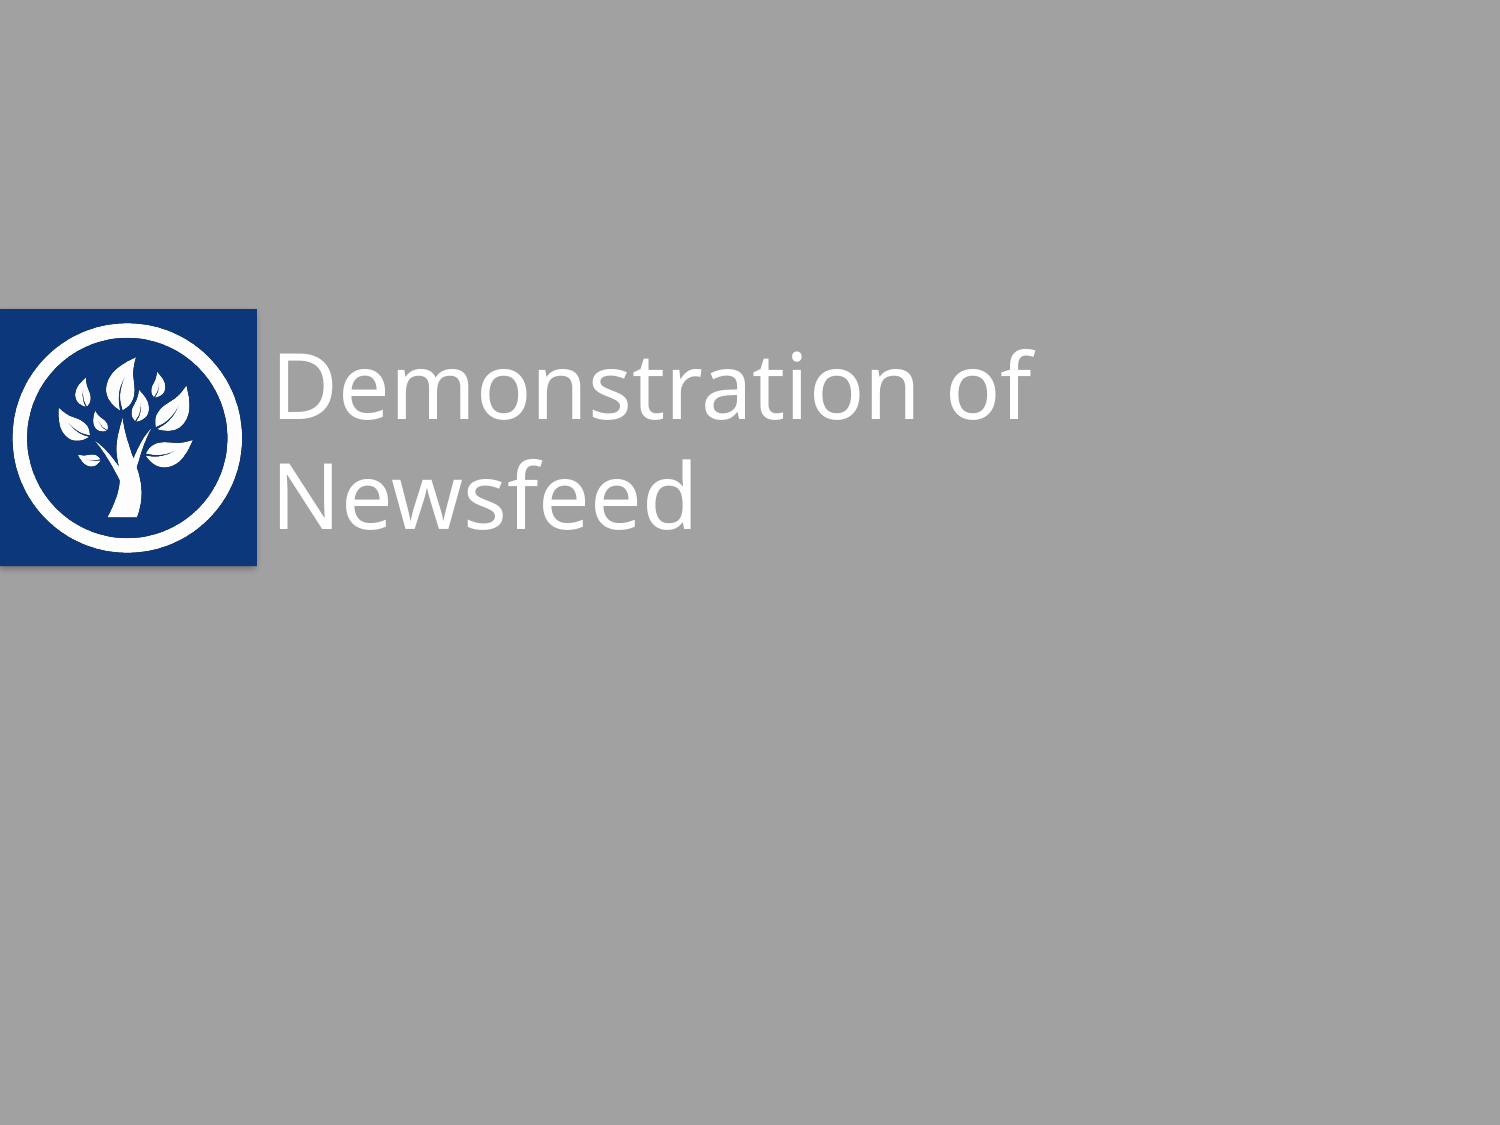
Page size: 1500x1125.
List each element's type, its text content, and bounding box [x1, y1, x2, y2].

picture [11, 322, 243, 554]
title Demonstration of Newsfeed [257, 309, 1107, 567]
